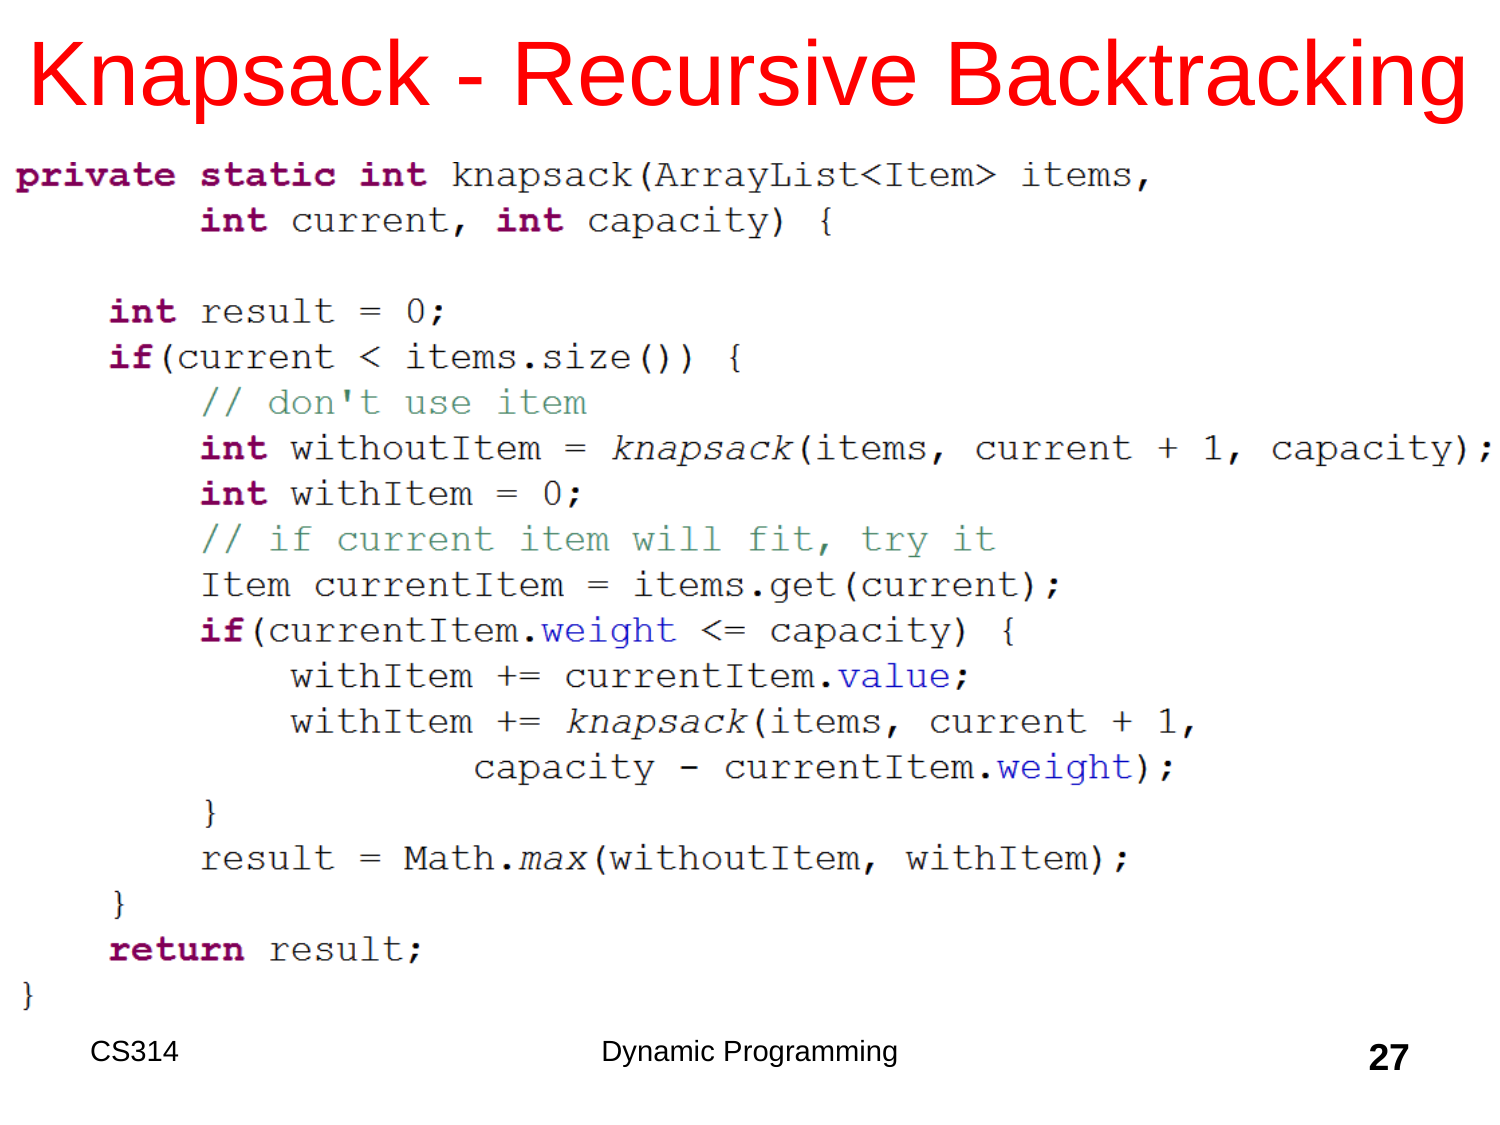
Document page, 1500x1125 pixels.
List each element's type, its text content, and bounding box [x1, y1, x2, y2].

title Knapsack - Recursive Backtracking [0, 0, 1500, 161]
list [1, 162, 1500, 1026]
slide_number CS314 [74, 1034, 451, 1101]
slide_number 27 [1112, 1034, 1426, 1101]
footer Dynamic Programming [462, 1034, 1038, 1101]
